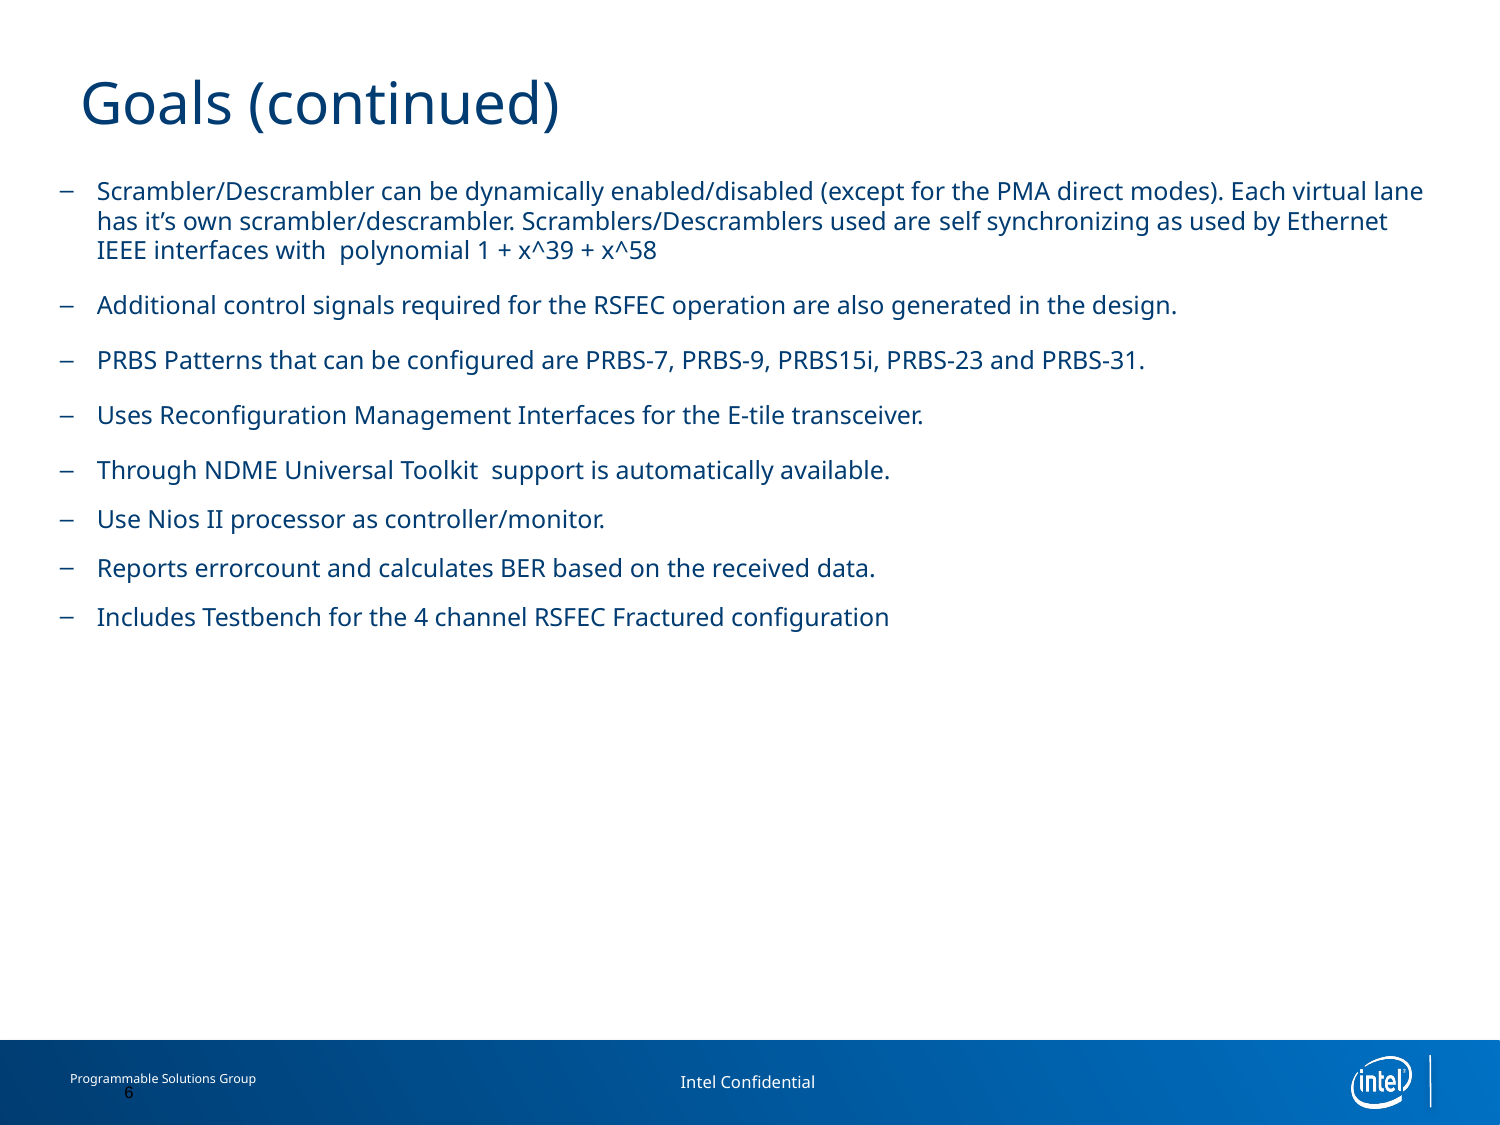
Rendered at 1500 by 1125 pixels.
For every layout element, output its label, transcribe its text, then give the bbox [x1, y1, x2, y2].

picture [1351, 1056, 1412, 1109]
list Scrambler/Descrambler can be dynamically enabled/disabled (except for the PMA direct modes). Each virtual lane has it’s own scrambler/descrambler. Scramblers/Descramblers used are self synchronizing as used by Ethernet IEEE interfaces with polynomial 1 + x^39 + x^58 Additional control signals required for the RSFEC operation are also generated in the design. PRBS Patterns that can be configured are PRBS-7, PRBS-9, PRBS15i, PRBS-23 and PRBS-31. Uses Reconfiguration Management Interfaces for the E-tile transceiver. Through NDME Universal Toolkit support is automatically available. Use Nios II processor as controller/monitor. Reports errorcount and calculates BER based on the received data. Includes Testbench for the 4 channel RSFEC Fractured configuration [59, 174, 1441, 939]
slide_number 6 [19, 1069, 134, 1116]
title Goals (continued) [80, 65, 1458, 194]
